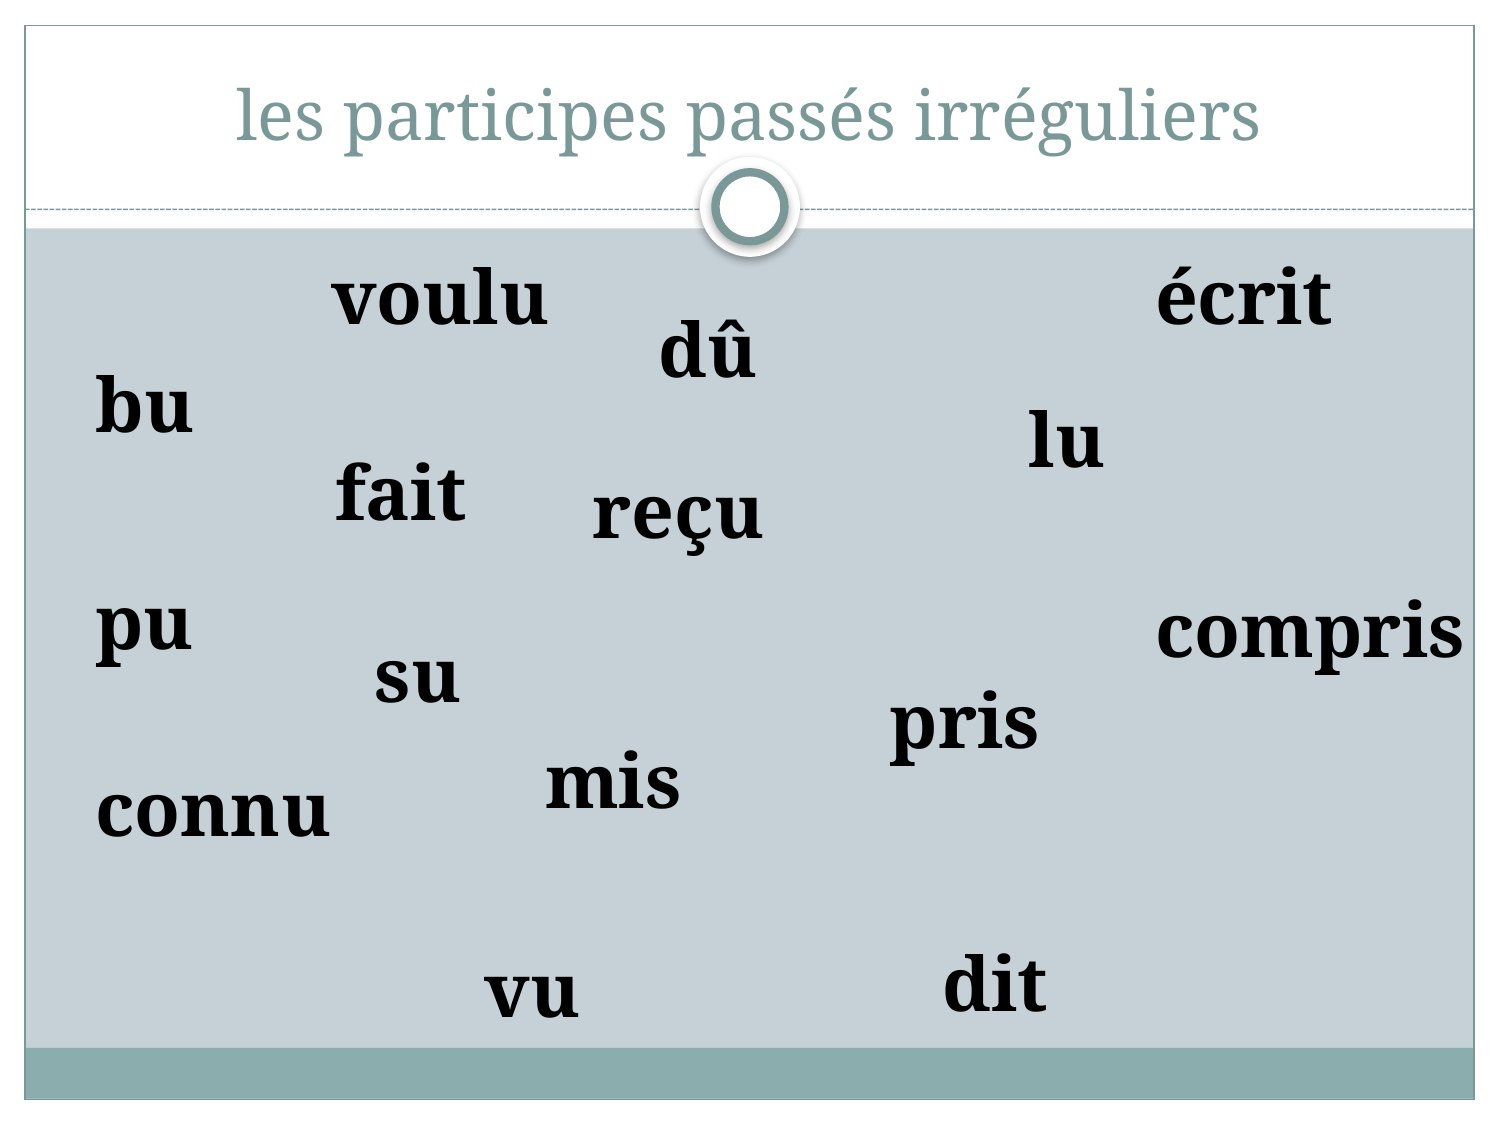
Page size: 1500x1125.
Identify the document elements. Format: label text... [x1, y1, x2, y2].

text_box dit [927, 928, 1443, 1034]
text_box pris [875, 666, 1390, 772]
text_box fait [320, 438, 836, 544]
text_box écrit [1140, 241, 1500, 347]
title les participes passés irréguliers [0, 37, 1500, 162]
text_box reçu [577, 456, 1093, 562]
text_box vu [469, 934, 985, 1040]
text_box bu [81, 350, 321, 456]
text_box compris [1140, 575, 1500, 680]
text_box dû [644, 294, 1160, 400]
text_box connu [80, 754, 596, 860]
text_box pu [80, 567, 596, 673]
text_box voulu [316, 241, 832, 347]
text_box mis [530, 726, 1046, 832]
text_box lu [1013, 385, 1500, 491]
text_box su [359, 620, 875, 726]
